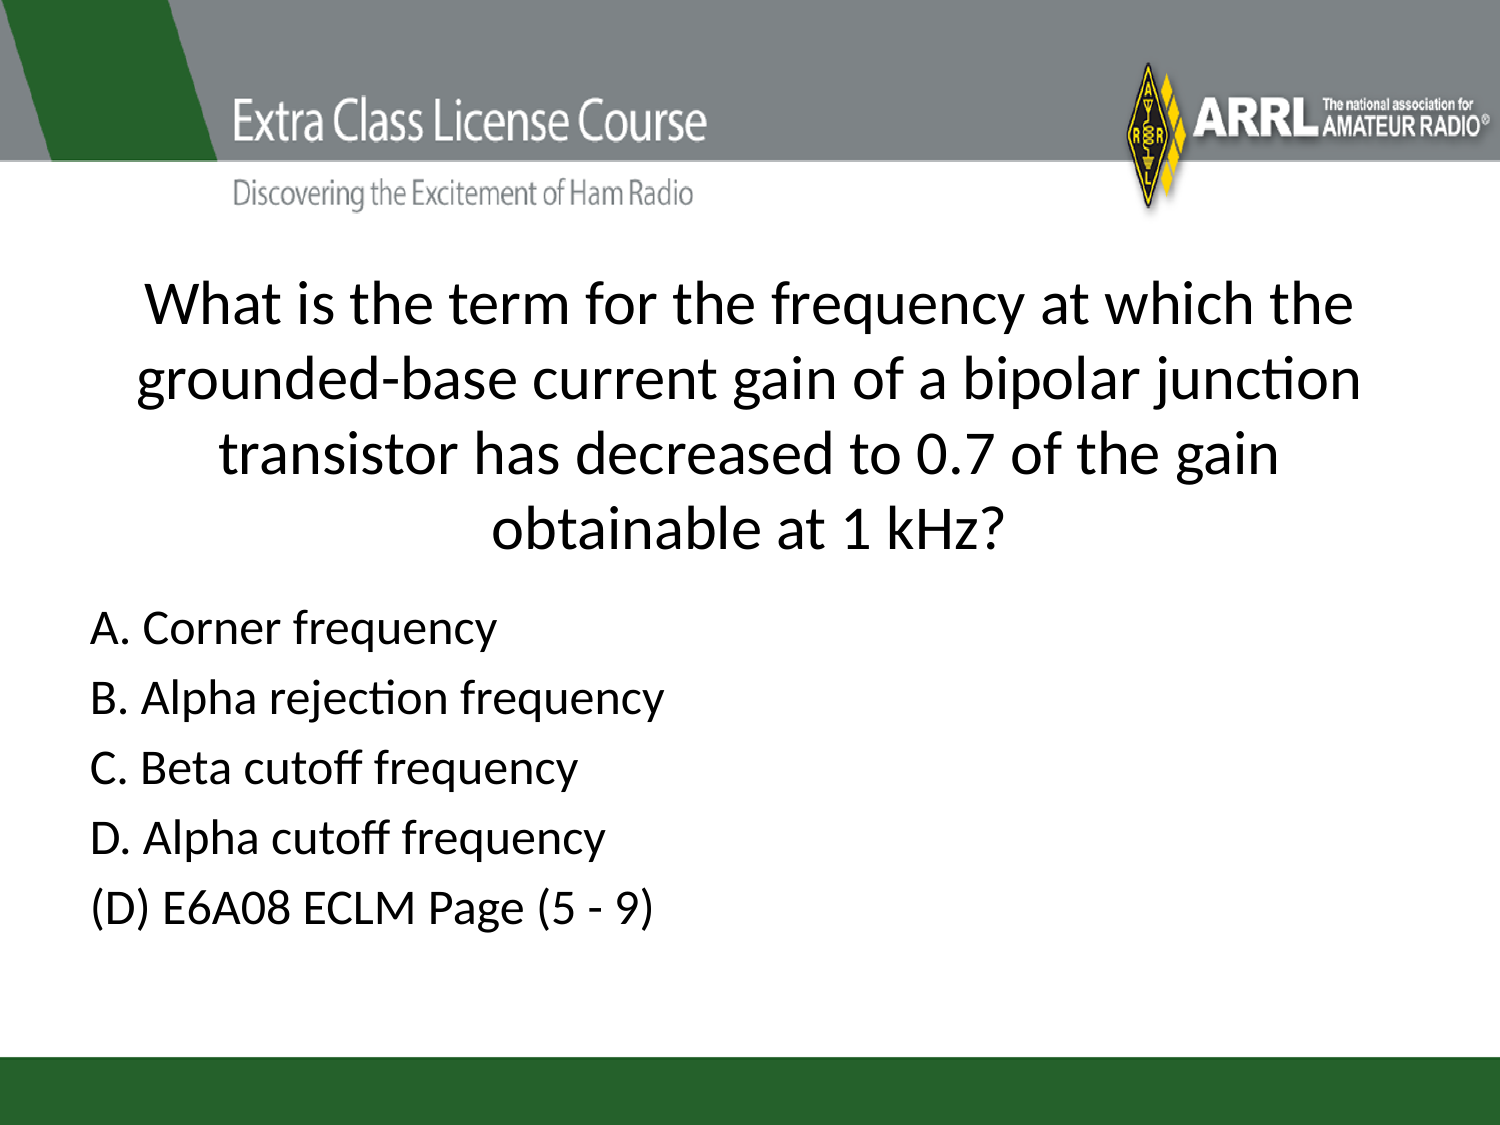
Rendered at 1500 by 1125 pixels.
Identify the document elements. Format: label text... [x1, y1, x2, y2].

title What is the term for the frequency at which the grounded-base current gain of a bipolar junction transistor has decreased to 0.7 of the gain obtainable at 1 kHz? [75, 254, 1425, 435]
picture [0, 0, 1500, 1125]
list A. Corner frequency B. Alpha rejection frequency C. Beta cutoff frequency D. Alpha cutoff frequency (D) E6A08 ECLM Page (5 - 9) [75, 587, 1425, 1105]
